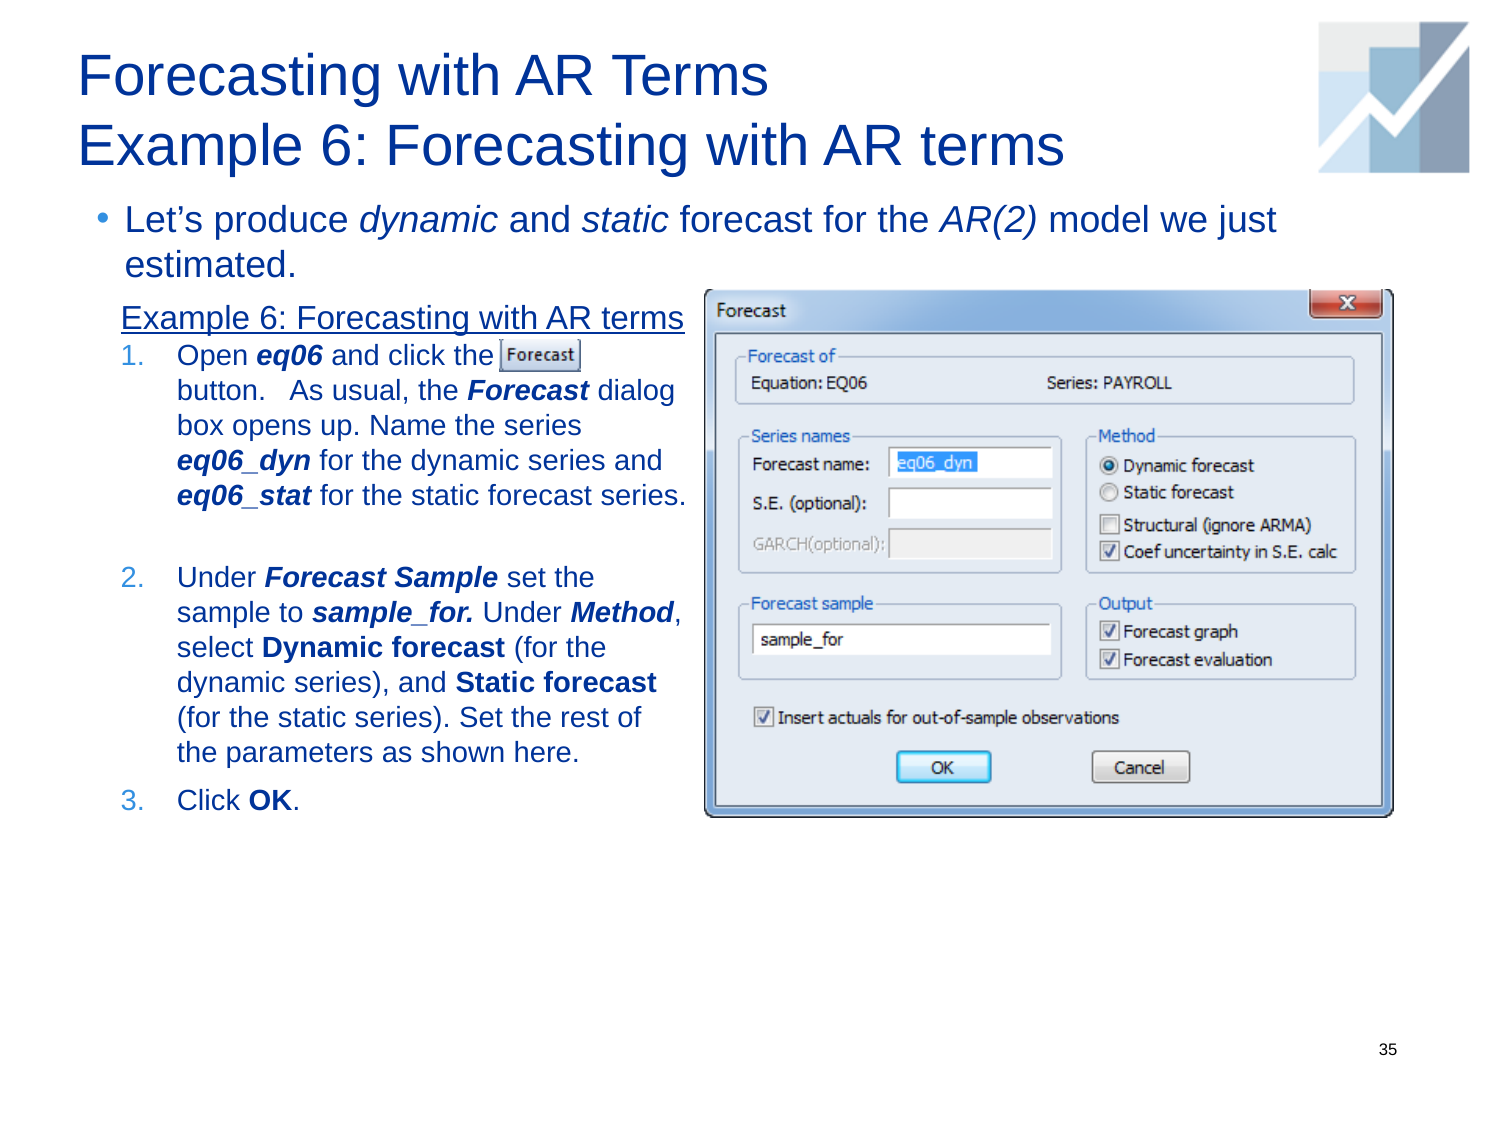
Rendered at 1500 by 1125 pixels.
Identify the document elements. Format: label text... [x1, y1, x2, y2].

list Let’s produce dynamic and static forecast for the AR(2) model we just estimated. [81, 187, 1405, 322]
picture [1300, 11, 1479, 181]
picture [499, 338, 581, 373]
text_box Example 6: Forecasting with AR terms Open eq06 and click the button. As usual, the Forecast dialog box opens up. Name the series eq06_dyn for the dynamic series and eq06_stat for the static forecast series. Under Forecast Sample set the sample to sample_for. Under Method, select Dynamic forecast (for the dynamic series), and Static forecast (for the static series). Set the rest of the parameters as shown here. Click OK. [105, 289, 705, 881]
slide_number 35 [1262, 1015, 1413, 1067]
title Forecasting with AR Terms Example 6: Forecasting with AR terms [62, 0, 1297, 185]
picture [704, 288, 1394, 818]
